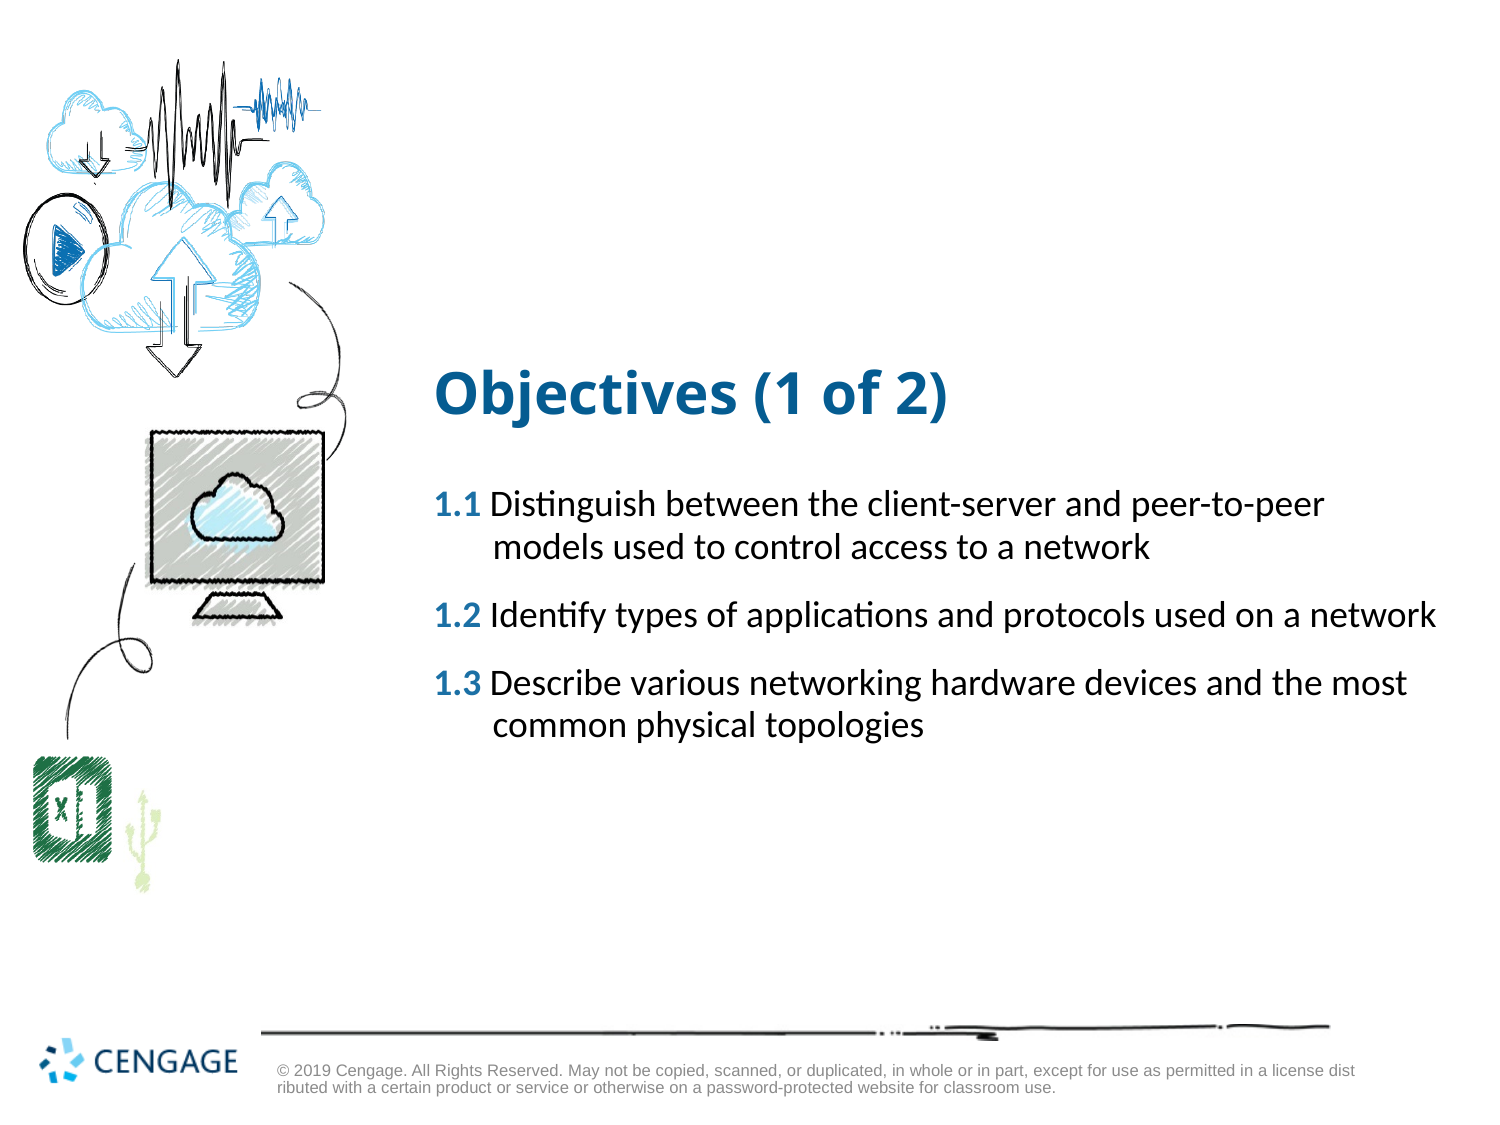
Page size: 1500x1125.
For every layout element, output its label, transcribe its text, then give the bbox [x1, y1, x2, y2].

picture [19, 1024, 250, 1096]
picture [12, 59, 401, 739]
footer © 2019 Cengage. All Rights Reserved. May not be copied, scanned, or duplicated, in whole or in part, except for use as permitted in a license distributed with a certain product or service or otherwise on a password-protected website for classroom use. [262, 1050, 1375, 1091]
picture [23, 743, 163, 895]
list 1.1 Distinguish between the client-server and peer-to-peer models used to control access to a network 1.2 Identify types of applications and protocols used on a network 1.3 Describe various networking hardware devices and the most common physical topologies [433, 482, 1446, 749]
picture [261, 1024, 1331, 1041]
title Objectives (1 of 2) [433, 365, 1446, 428]
